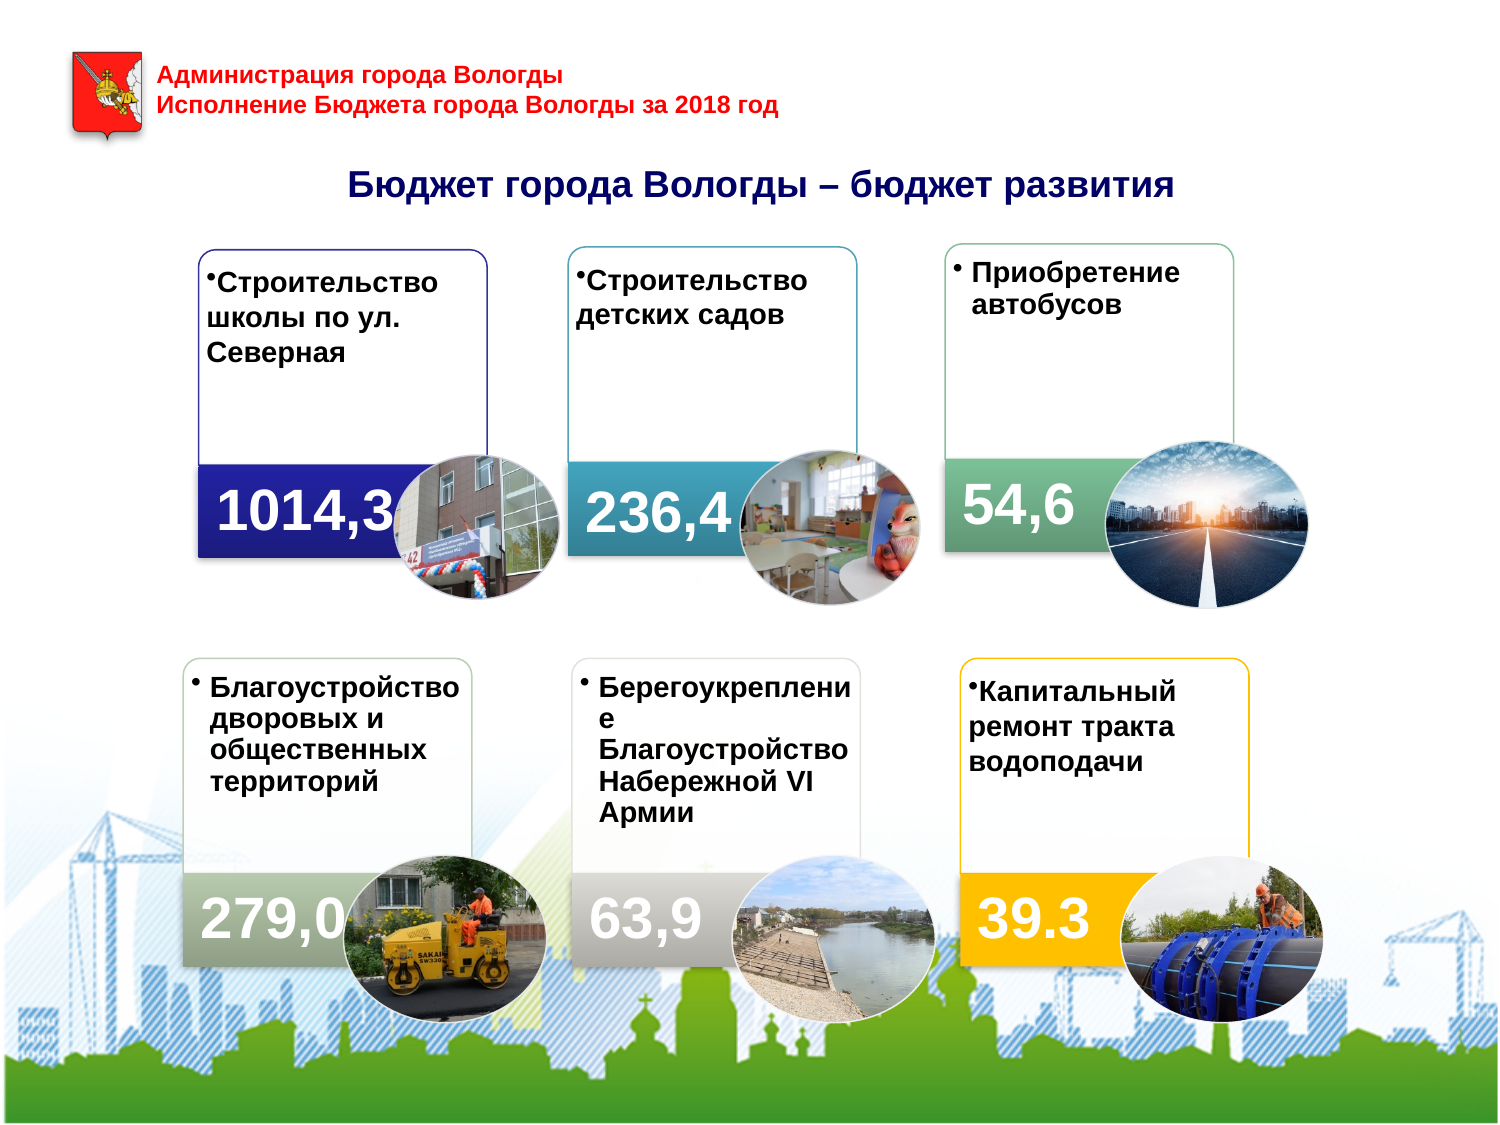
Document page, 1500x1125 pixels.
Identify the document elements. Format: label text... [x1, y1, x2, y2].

picture [0, 0, 1500, 1125]
text_box Бюджет города Вологды – бюджет развития [70, 152, 1454, 213]
text_box Администрация города Вологды Исполнение Бюджета города Вологды за 2018 год [144, 50, 1489, 126]
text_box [18, 243, 1489, 1024]
